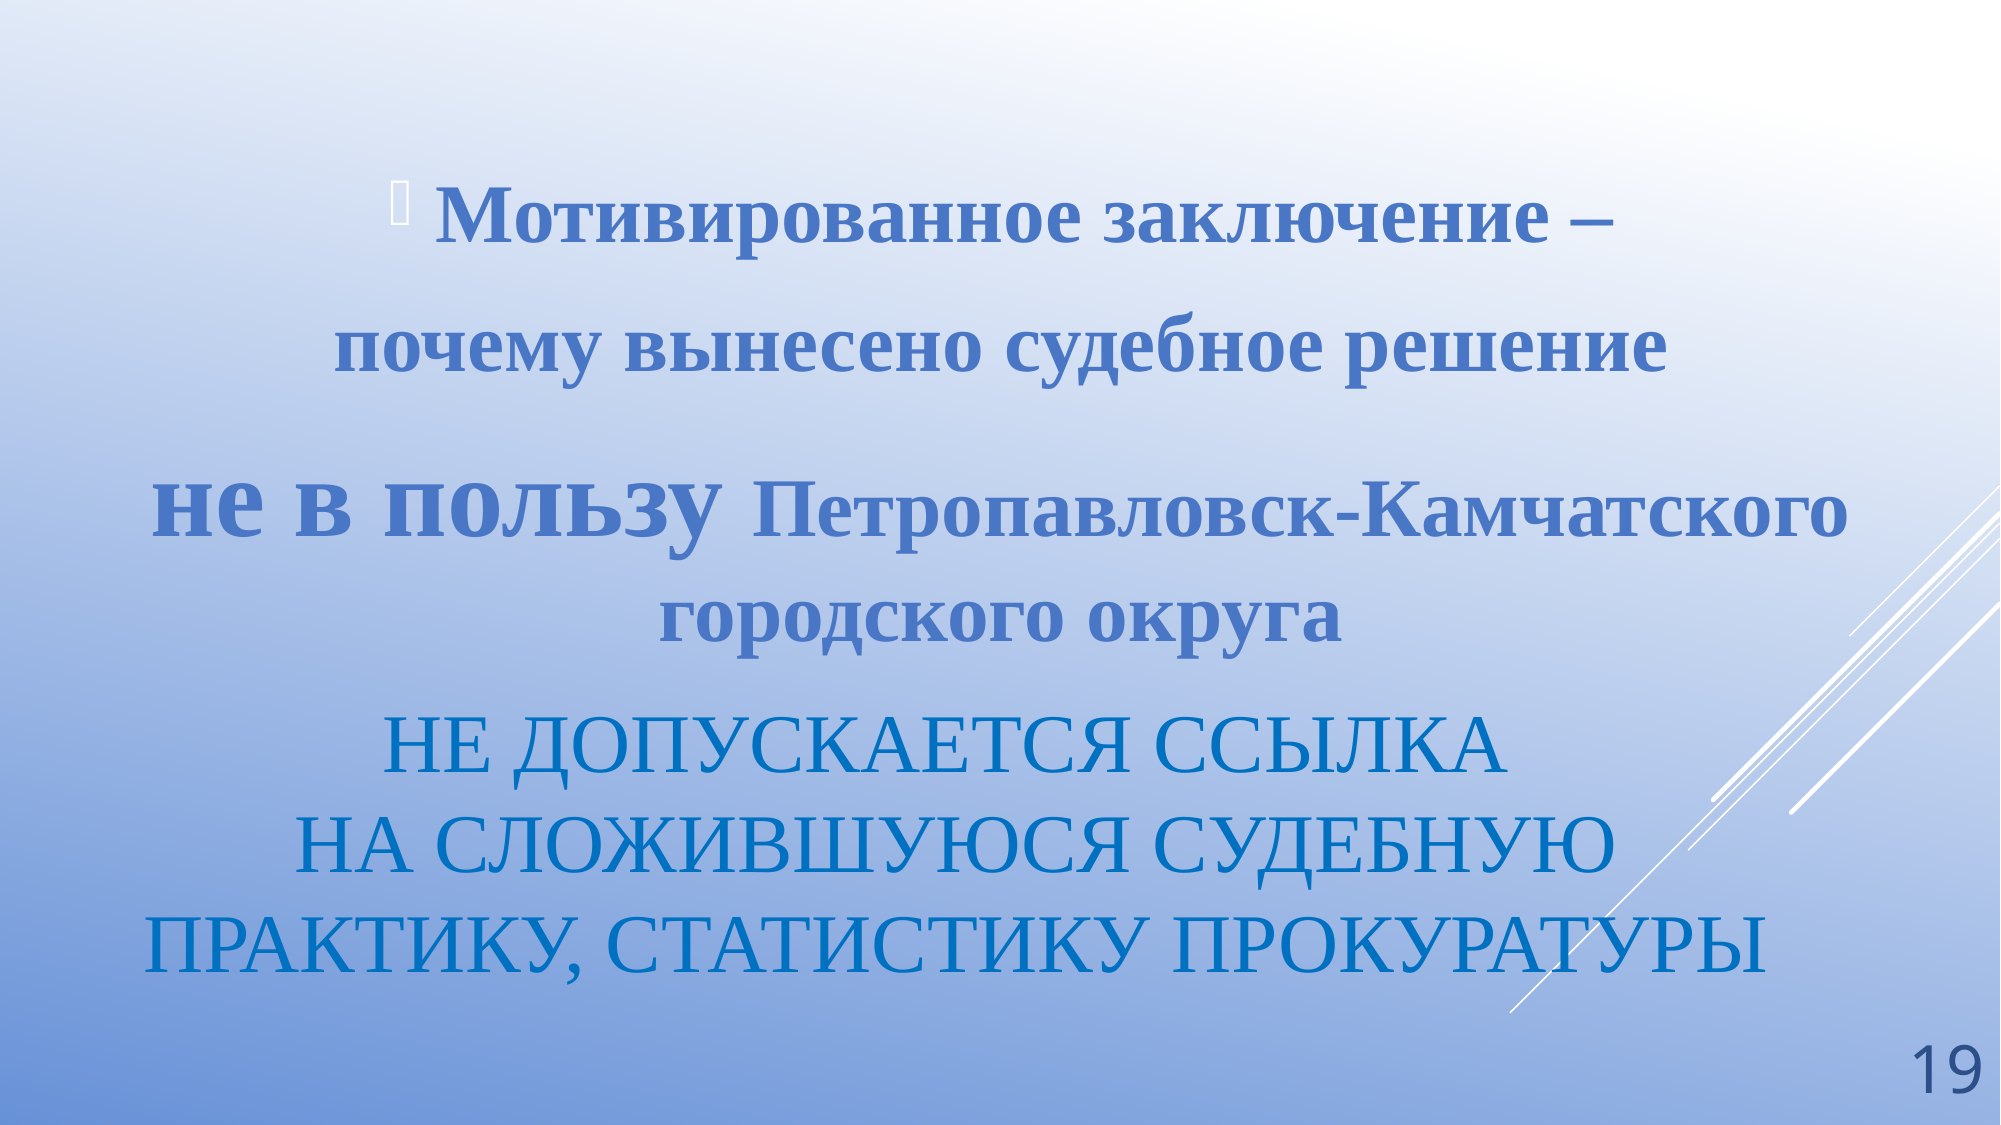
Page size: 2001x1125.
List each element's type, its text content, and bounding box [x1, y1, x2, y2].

list Мотивированное заключение – почему вынесено судебное решение не в пользу Петропавловск-Камчатского городского округа [112, 112, 1911, 706]
title Не допускается ссылка на сложившуюся судебную практику, статистику прокуратуры [112, 706, 1800, 1063]
slide_number 19 [1876, 1029, 2000, 1125]
